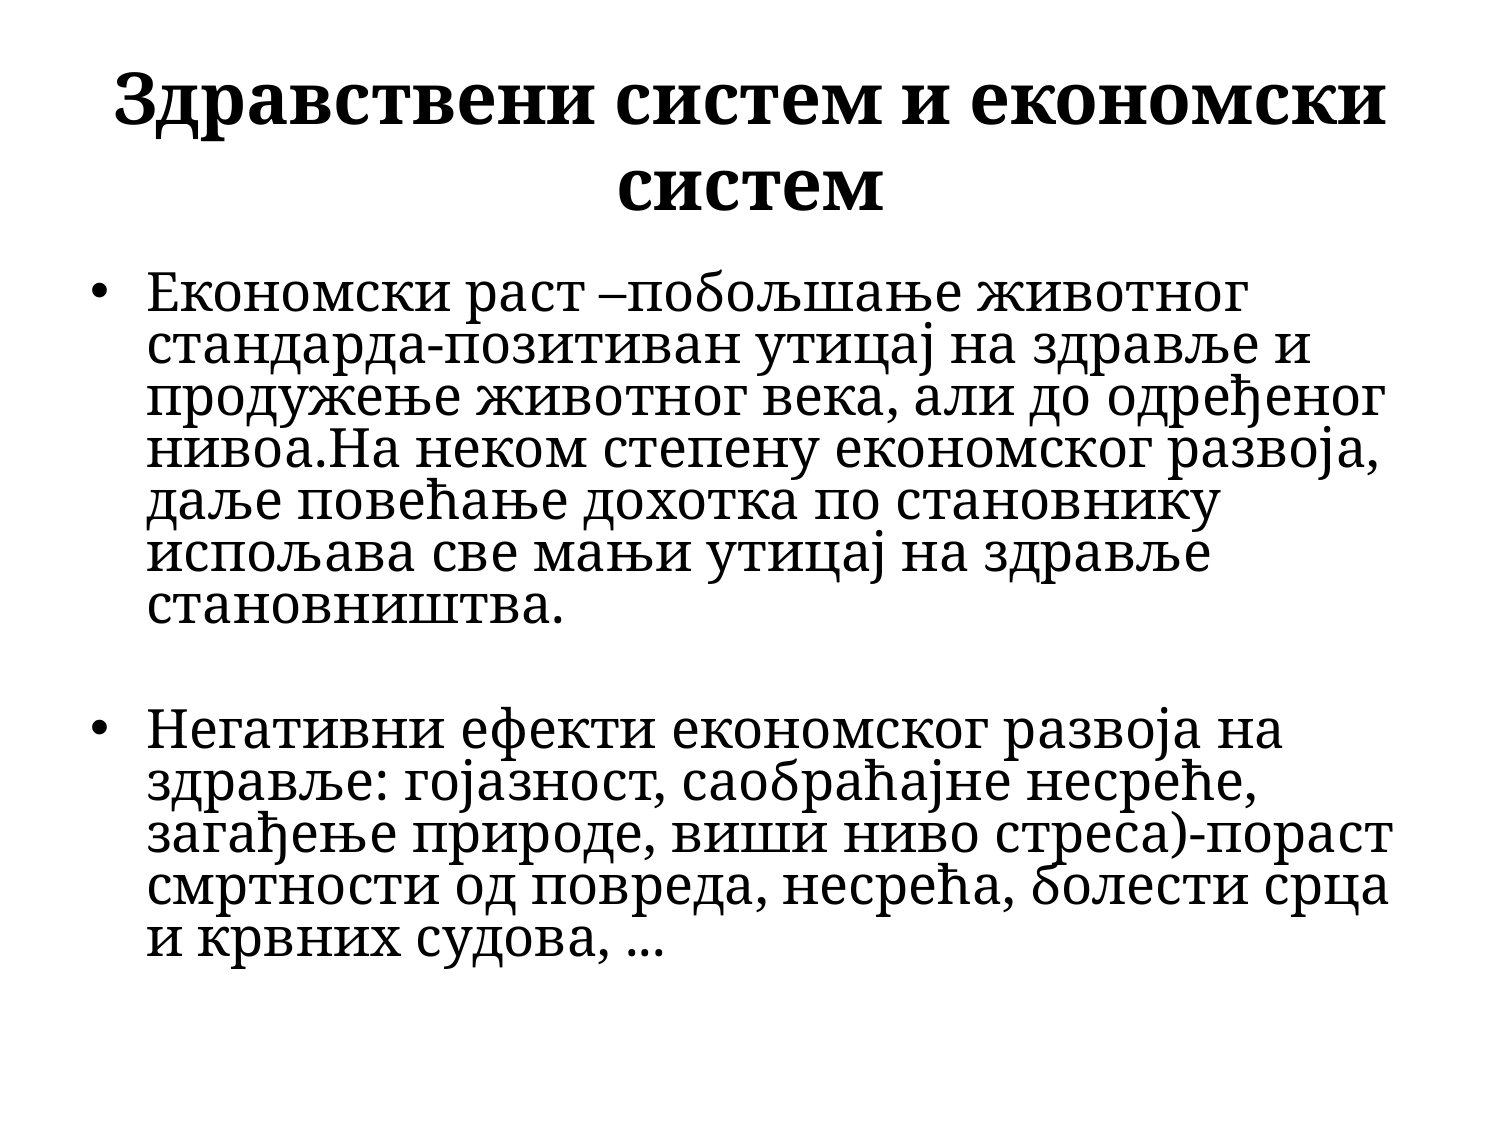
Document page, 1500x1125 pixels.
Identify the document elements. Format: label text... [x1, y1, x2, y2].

list Економски раст –побољшање животног стандарда-позитиван утицај на здравље и продужење животног века, али до одређеног нивоа.На неком степену економског развоја, даље повећање дохотка по становнику испољава све мањи утицај на здравље становништва. Негативни ефекти економског развоја на здравље: гојазност, саобраћајне несреће, загађење природе, виши ниво стреса)-пораст смртности од повреда, несрећа, болести срца и крвних судова, ... [75, 262, 1425, 1005]
title Здравствени систем и економски систем [75, 45, 1425, 233]
